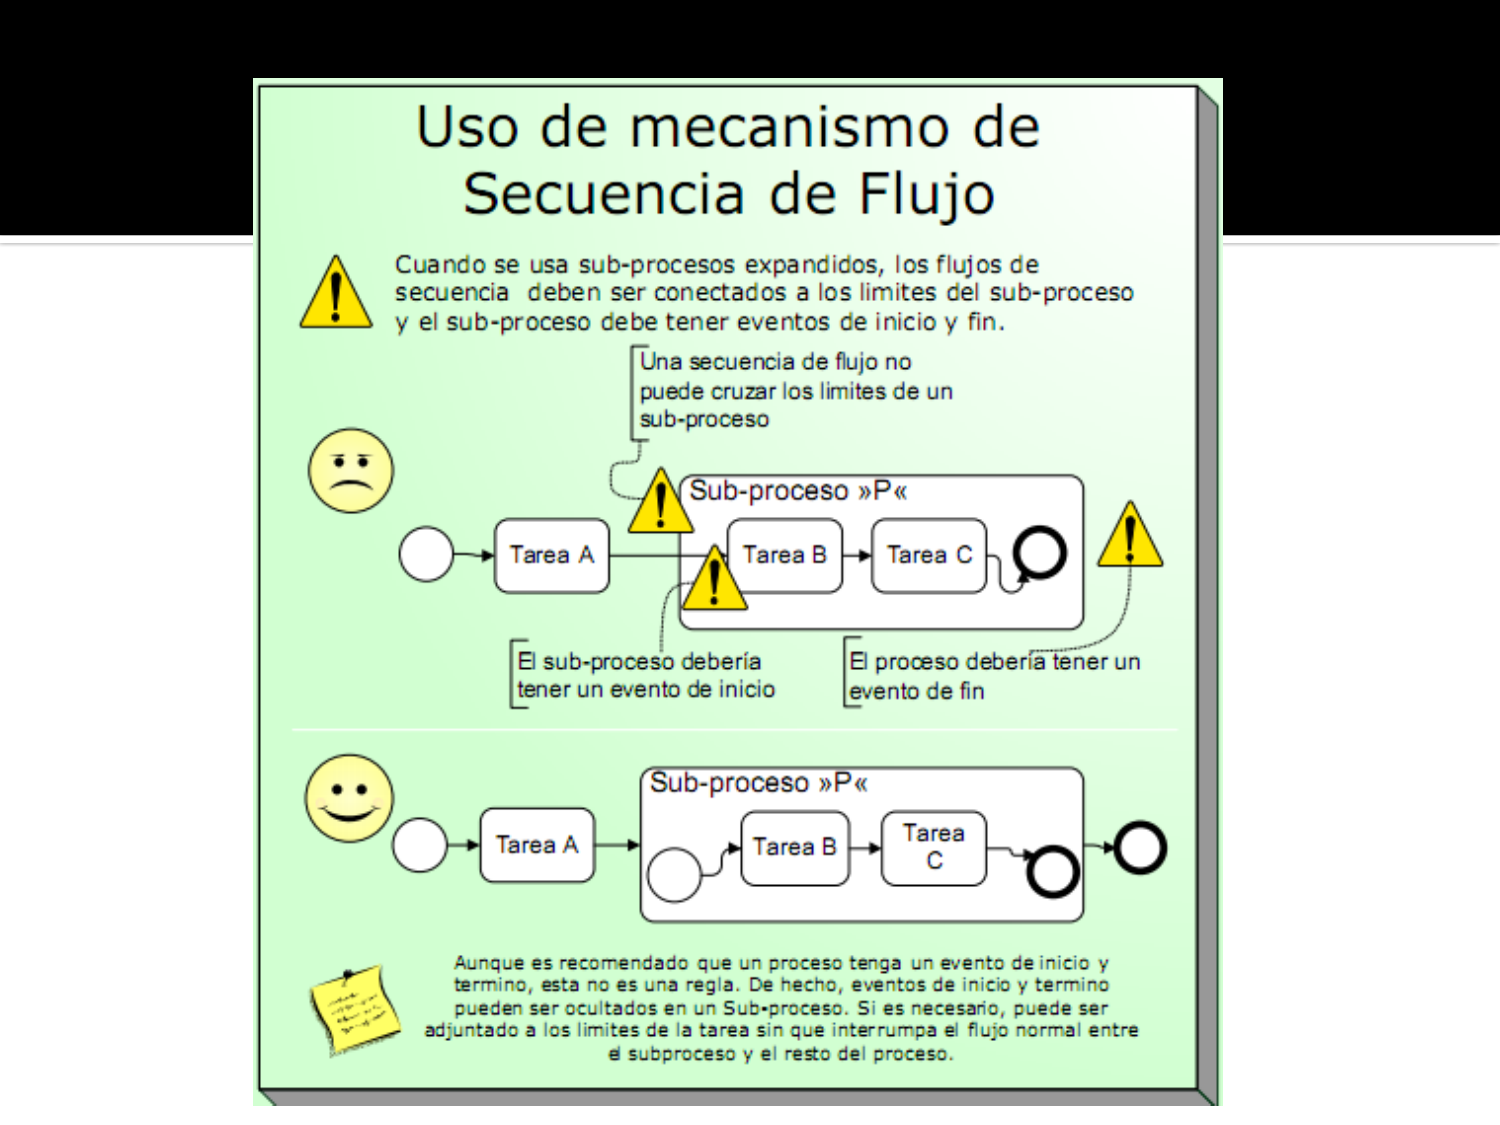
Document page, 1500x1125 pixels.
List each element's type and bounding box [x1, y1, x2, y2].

picture [253, 78, 1223, 1106]
